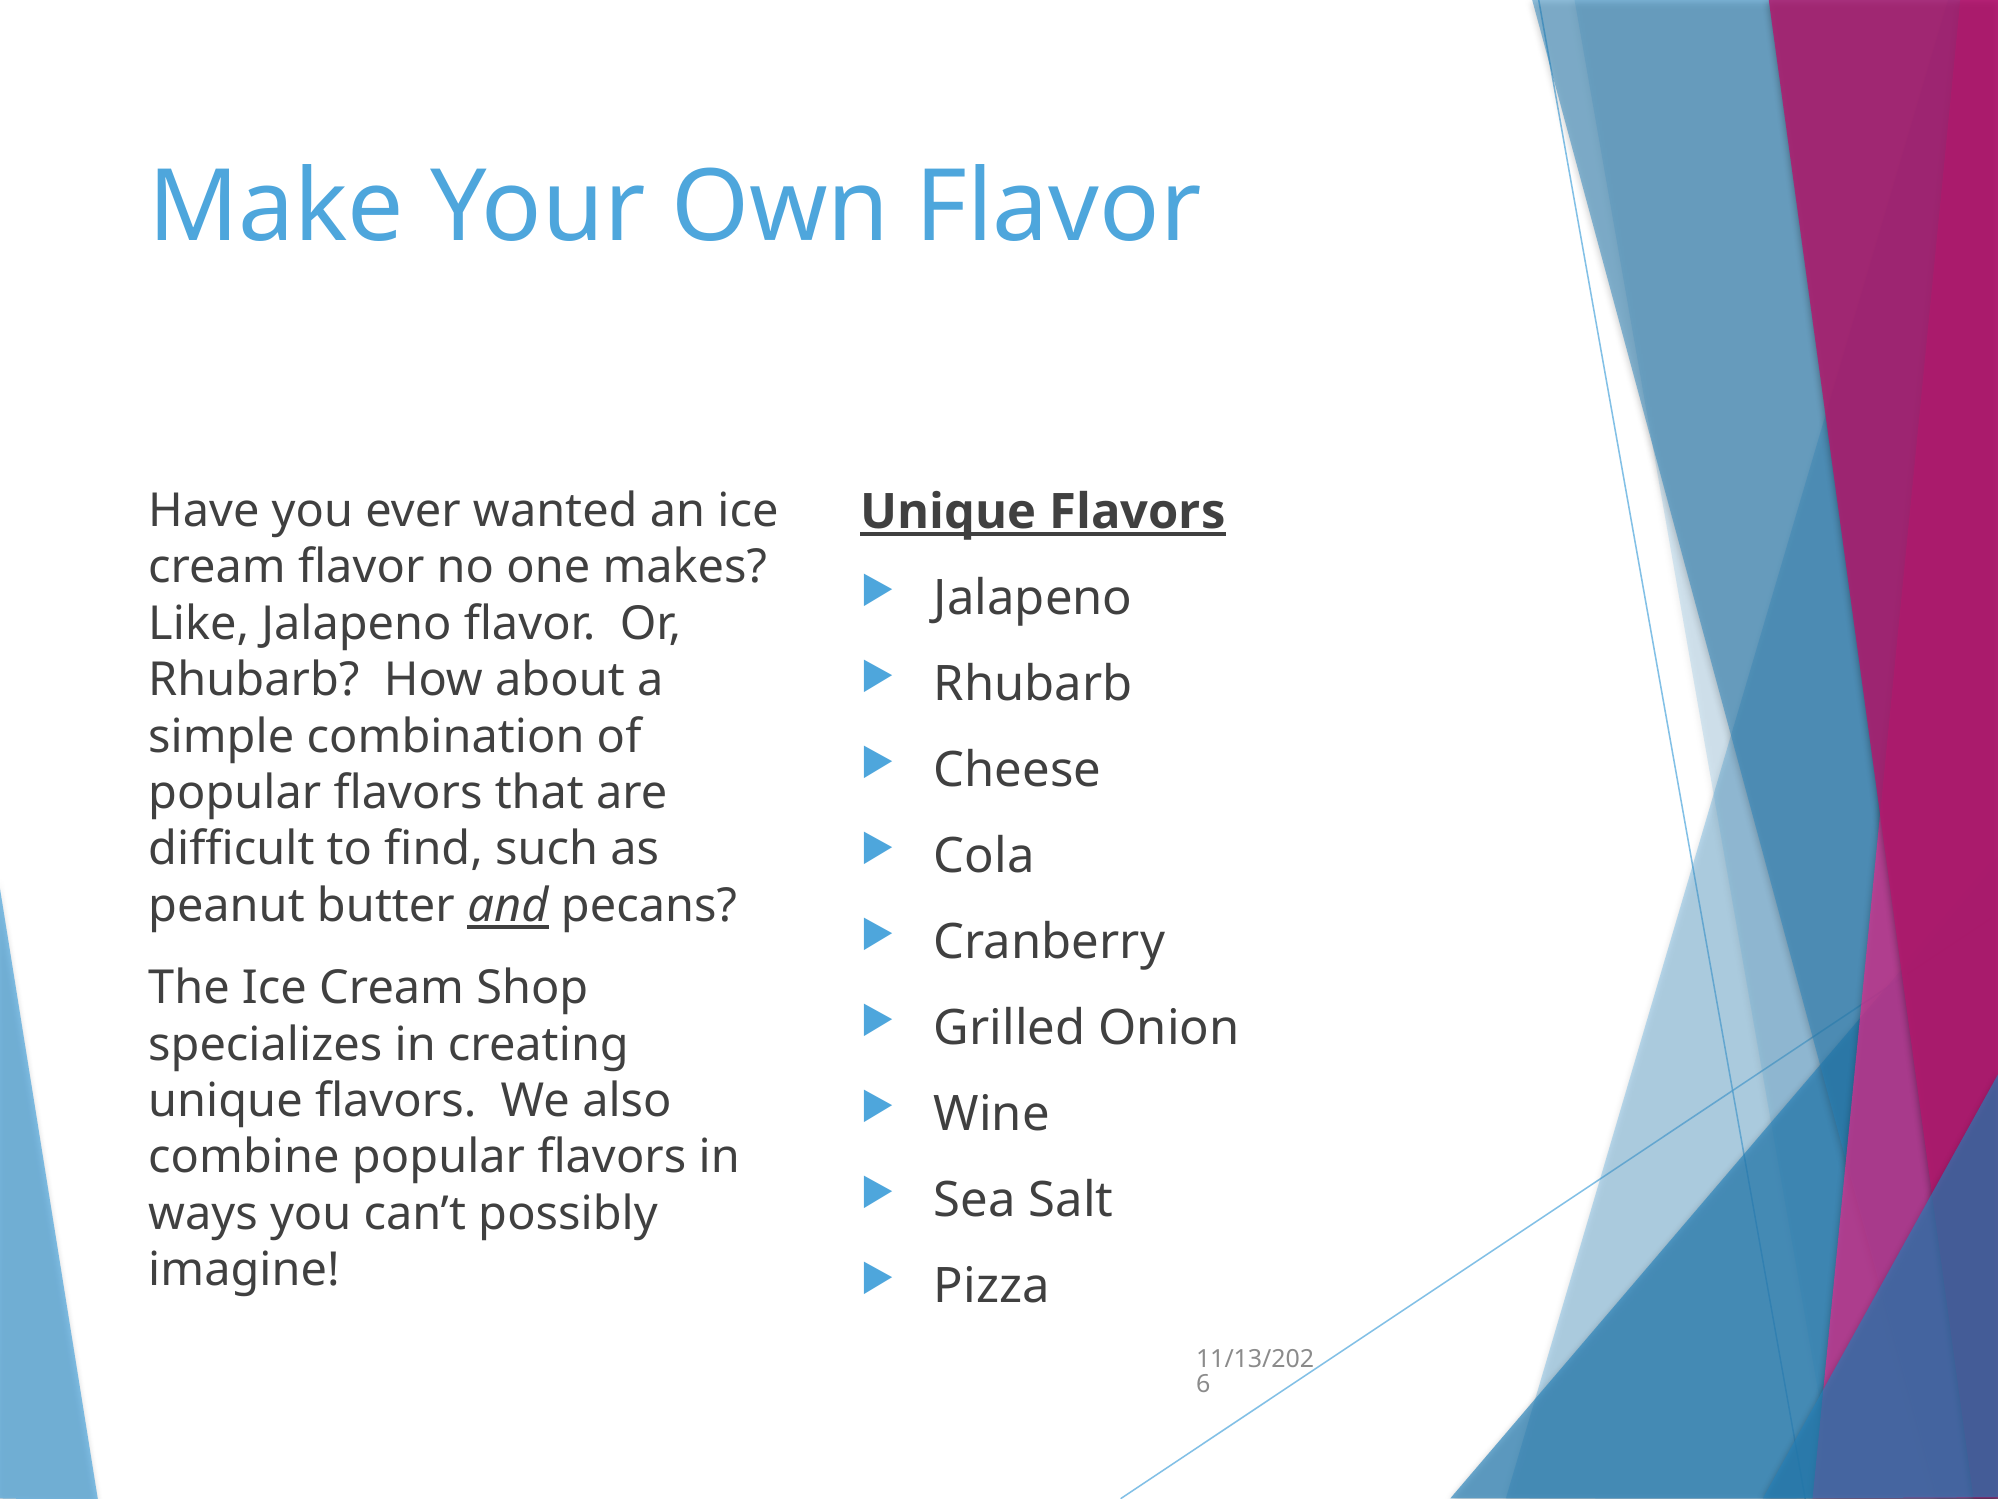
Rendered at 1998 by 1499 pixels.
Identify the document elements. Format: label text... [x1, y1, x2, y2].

title Make Your Own Flavor [133, 133, 1521, 422]
list Unique Flavors Jalapeno Rhubarb Cheese Cola Cranberry Grilled Onion Wine Sea Salt Pizza [845, 472, 1521, 1320]
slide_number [1181, 1320, 1331, 1400]
list Have you ever wanted an ice cream flavor no one makes? Like, Jalapeno flavor. Or, Rhubarb? How about a simple combination of popular flavors that are difficult to find, such as peanut butter and pecans? The Ice Cream Shop specializes in creating unique flavors. We also combine popular flavors in ways you can’t possibly imagine! [133, 472, 808, 1320]
